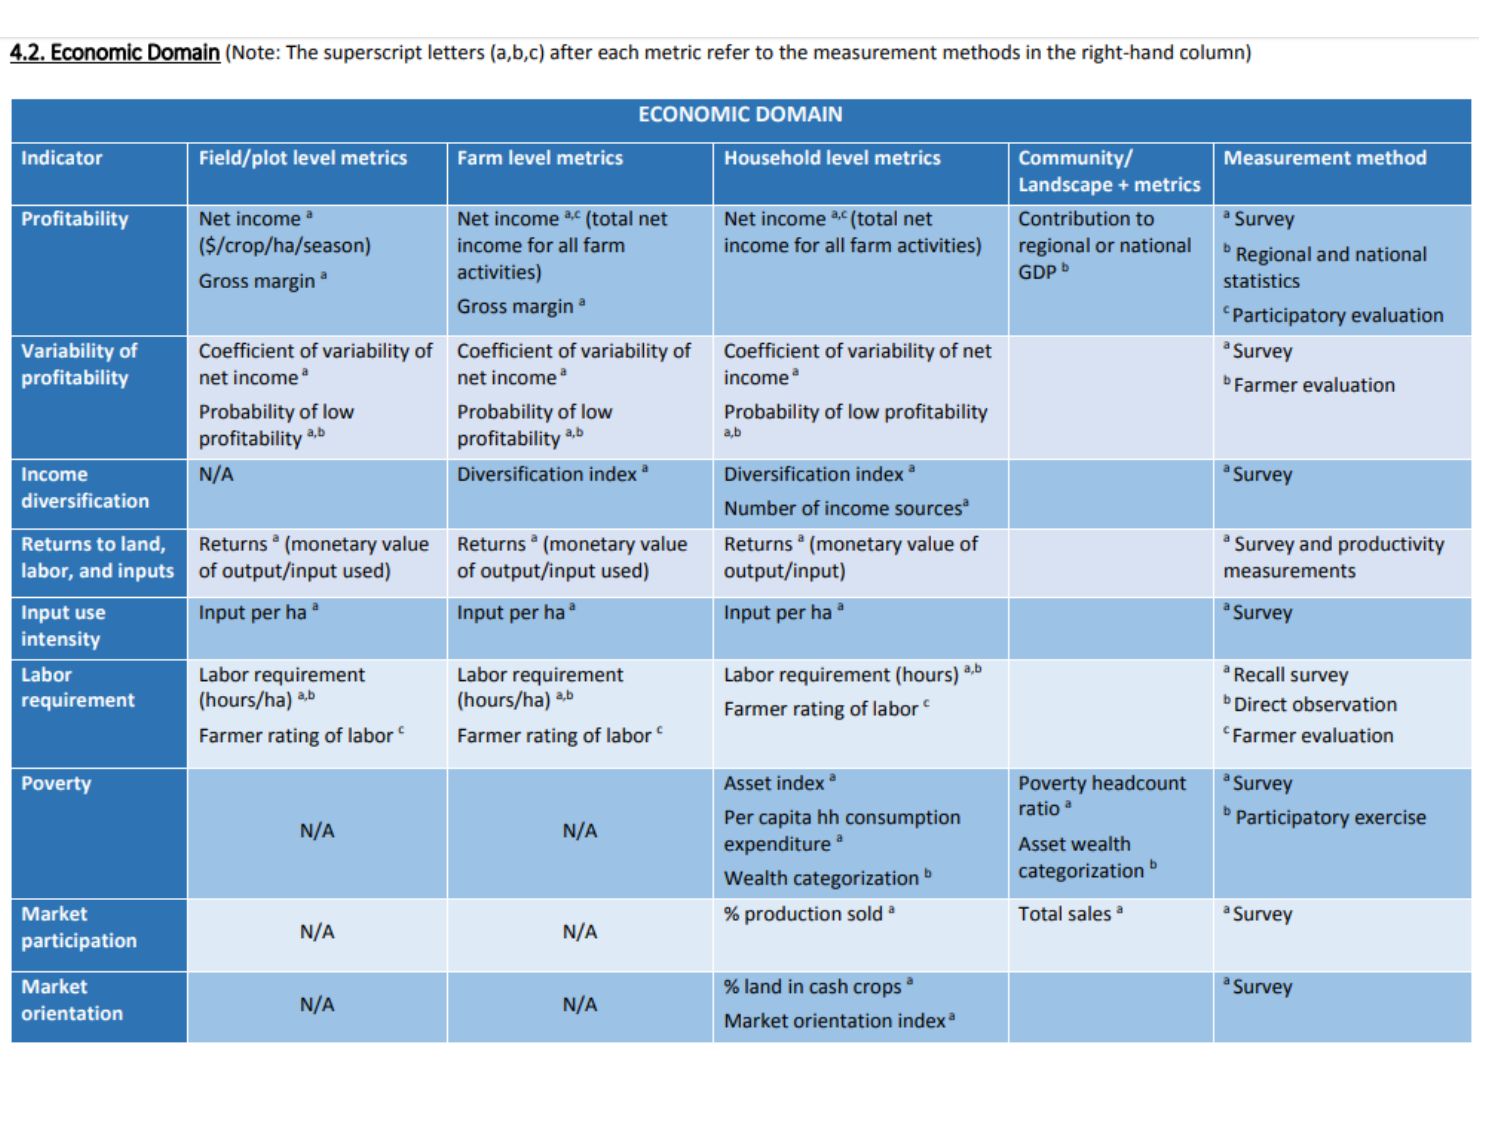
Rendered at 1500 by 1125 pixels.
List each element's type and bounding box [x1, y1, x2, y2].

picture [0, 37, 1479, 1051]
